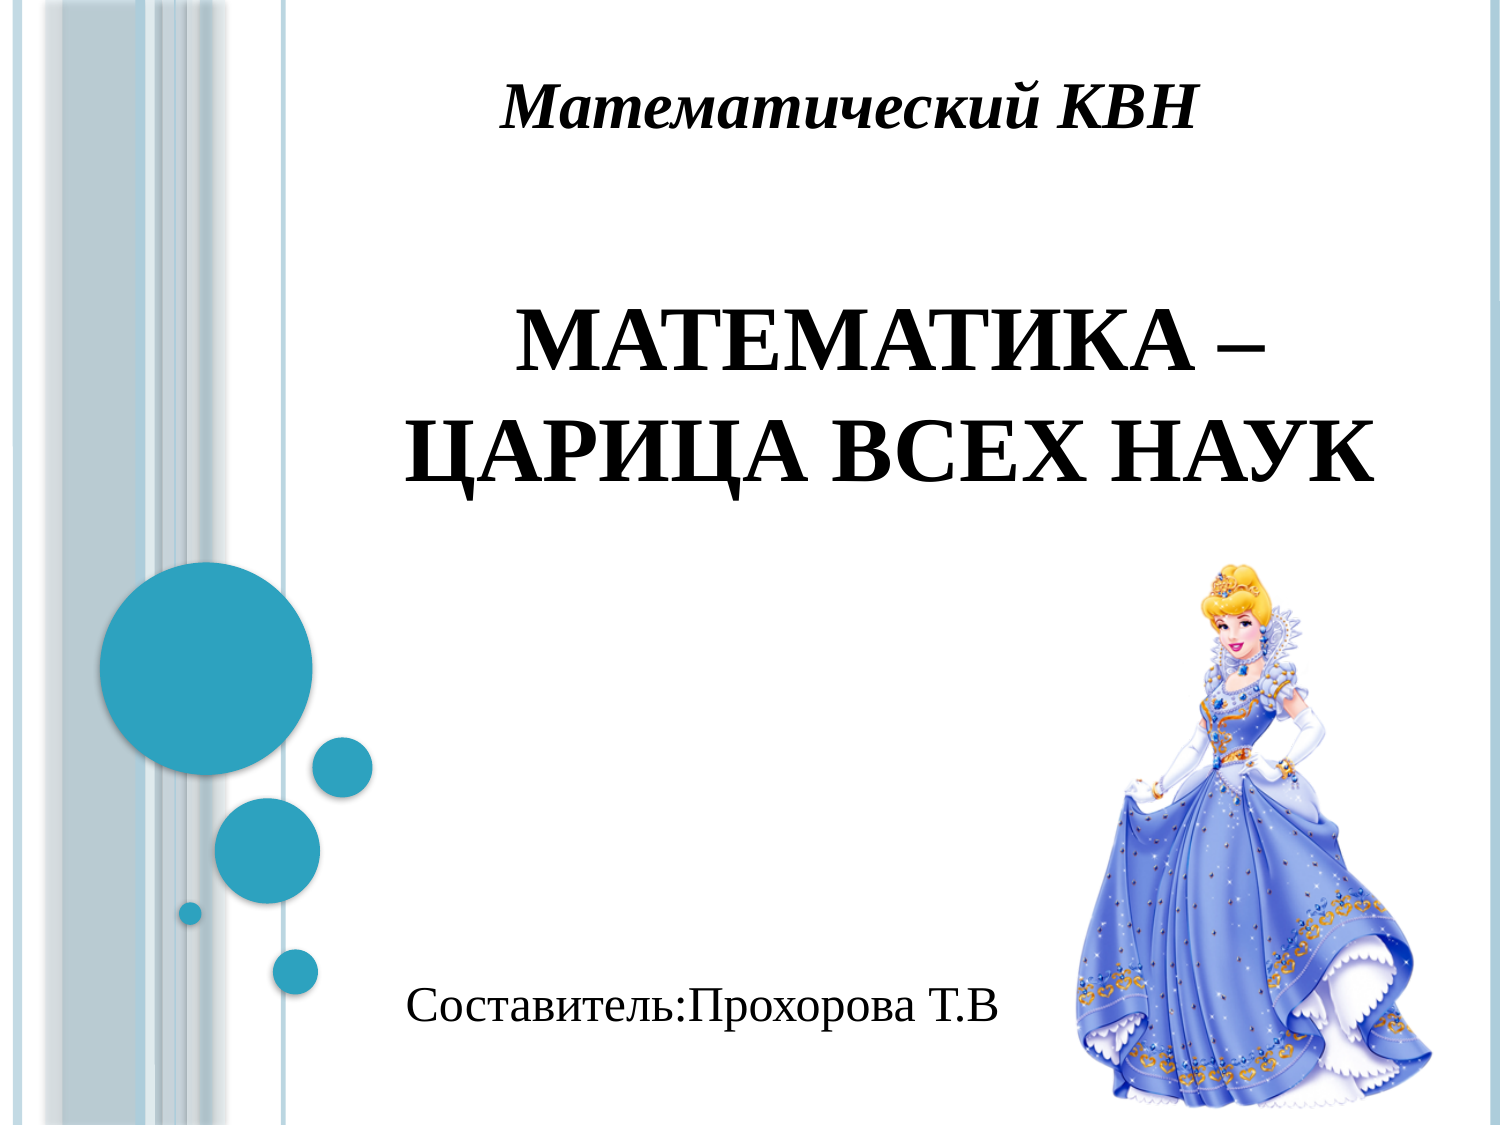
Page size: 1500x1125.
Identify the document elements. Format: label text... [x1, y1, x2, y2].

picture [1056, 547, 1459, 1125]
title Математика – царица всех наук [383, 196, 1397, 507]
text_box Математический КВН [301, 54, 1400, 150]
text_box Составитель:Прохорова Т.В [383, 964, 1022, 1039]
